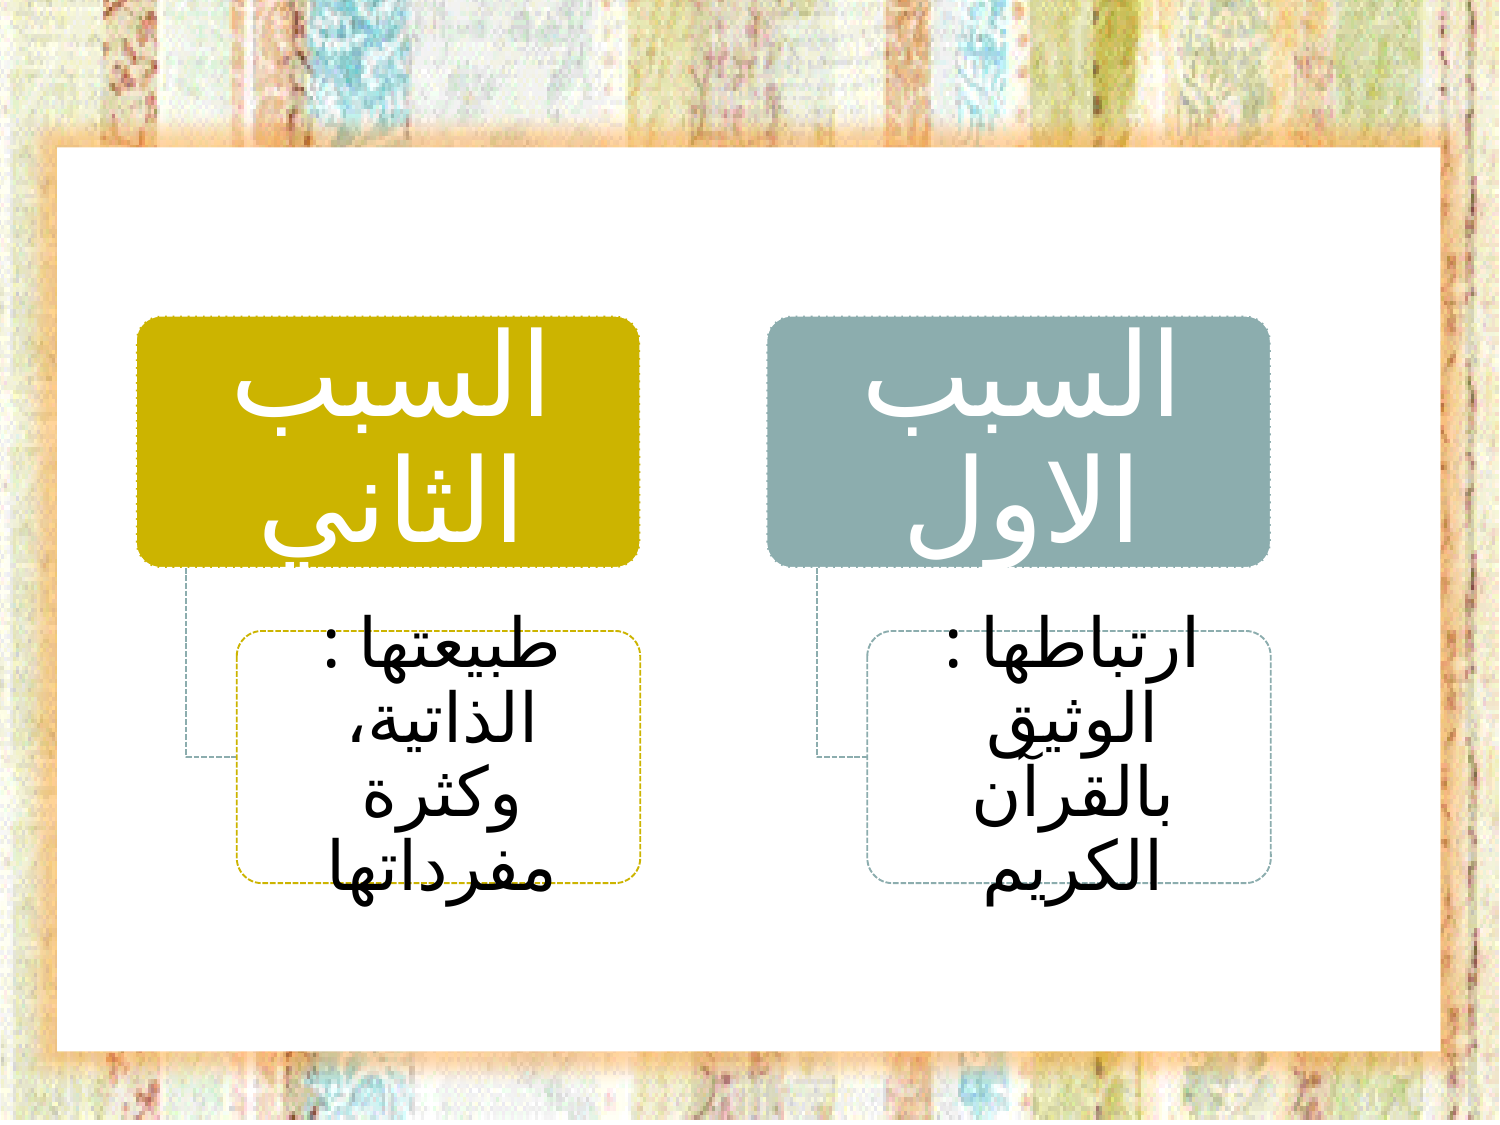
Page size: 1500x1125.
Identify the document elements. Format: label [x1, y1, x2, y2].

list [135, 172, 1272, 1027]
picture [0, 0, 1499, 1120]
